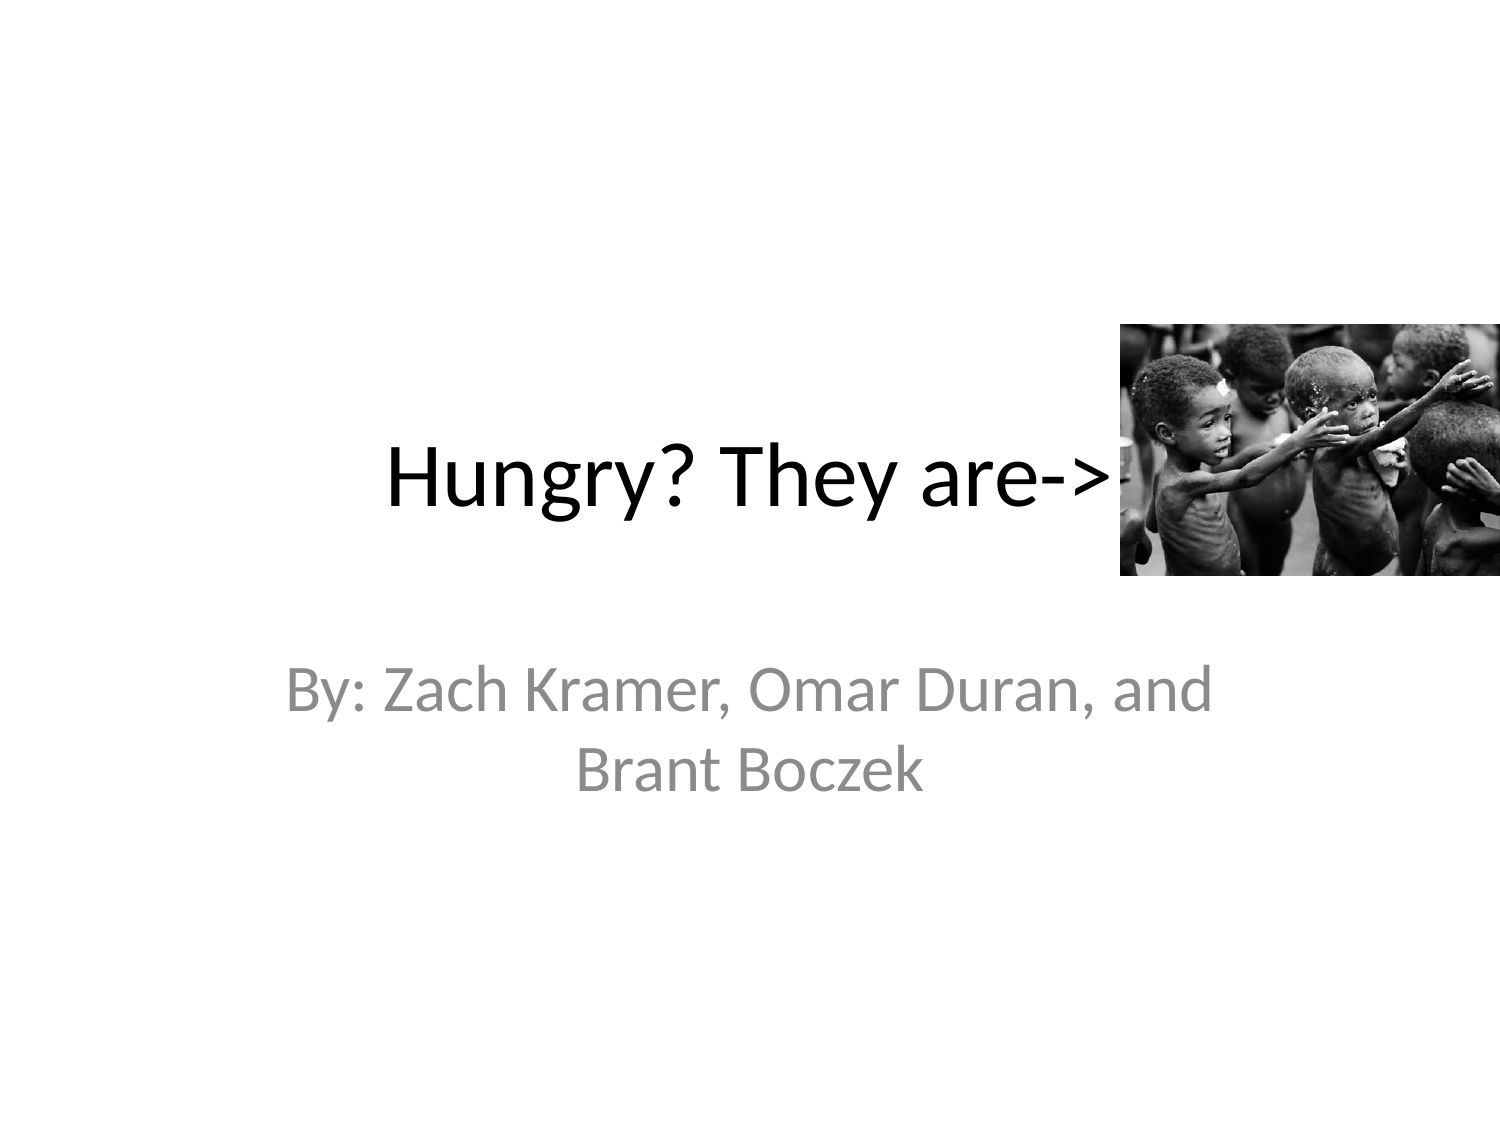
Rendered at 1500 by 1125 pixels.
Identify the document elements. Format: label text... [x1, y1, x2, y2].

subtitle By: Zach Kramer, Omar Duran, and Brant Boczek [225, 637, 1275, 925]
picture [1120, 324, 1500, 576]
title Hungry? They are-> [112, 349, 1388, 591]
